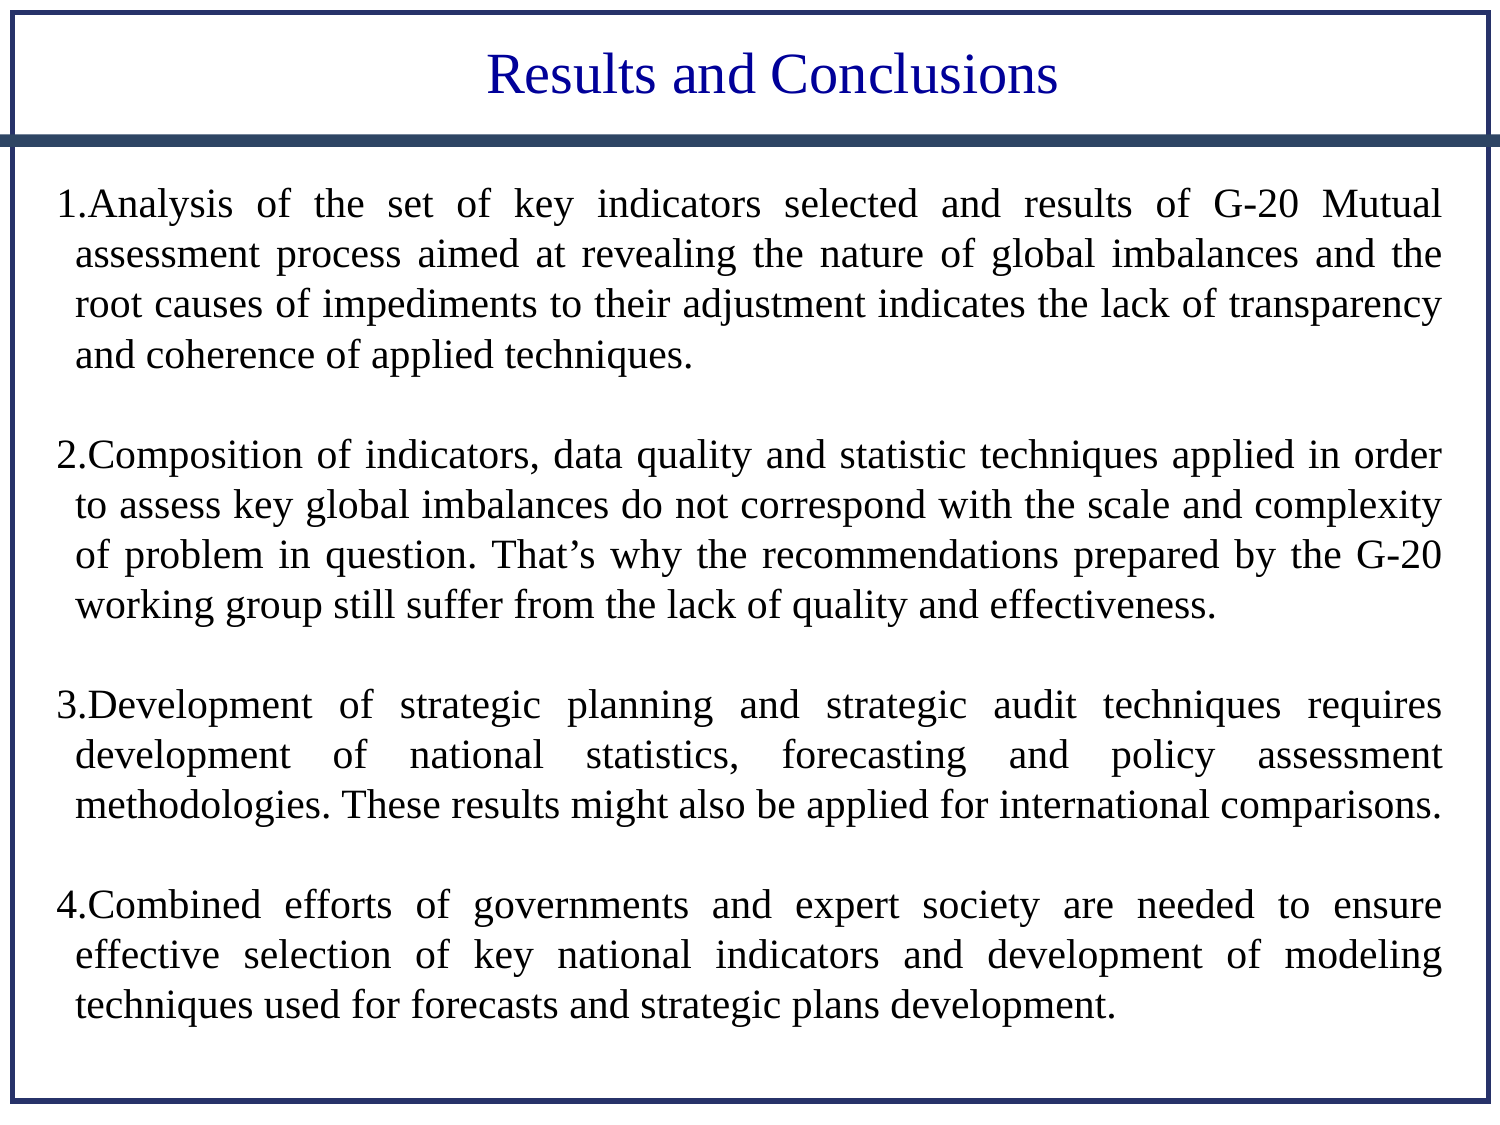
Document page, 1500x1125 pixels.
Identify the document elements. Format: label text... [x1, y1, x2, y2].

list Analysis of the set of key indicators selected and results of G-20 Mutual assessment process aimed at revealing the nature of global imbalances and the root causes of impediments to their adjustment indicates the lack of transparency and coherence of applied techniques. Composition of indicators, data quality and statistic techniques applied in order to assess key global imbalances do not correspond with the scale and complexity of problem in question. That’s why the recommendations prepared by the G-20 working group still suffer from the lack of quality and effectiveness. Development of strategic planning and strategic audit techniques requires development of national statistics, forecasting and policy assessment methodologies. These results might also be applied for international comparisons. Combined efforts of governments and expert society are needed to ensure effective selection of key national indicators and development of modeling techniques used for forecasts and strategic plans development. [40, 168, 1460, 1045]
text_box [12, 141, 1489, 1101]
text_box [12, 12, 1489, 140]
text_box Results and Conclusions [105, 28, 1441, 113]
